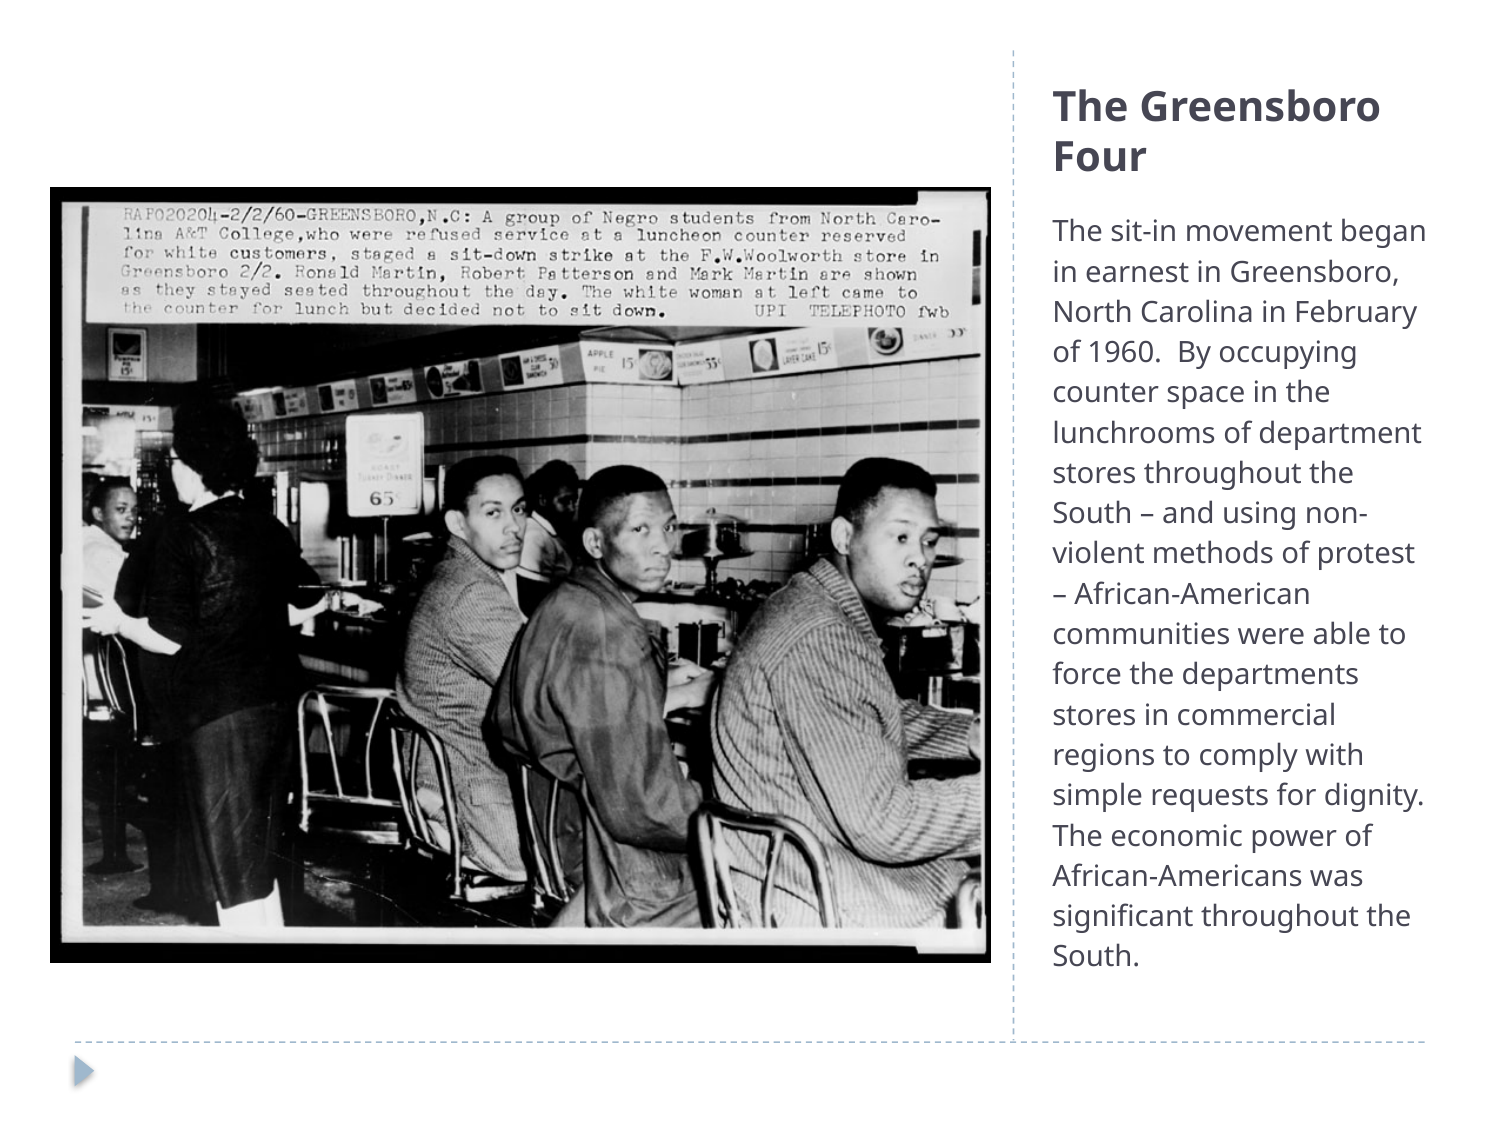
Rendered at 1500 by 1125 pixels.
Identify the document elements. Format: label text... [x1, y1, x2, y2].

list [49, 187, 992, 963]
title The Greensboro Four [1037, 50, 1450, 188]
list The sit-in movement began in earnest in Greensboro, North Carolina in February of 1960. By occupying counter space in the lunchrooms of department stores throughout the South – and using non-violent methods of protest – African-American communities were able to force the departments stores in commercial regions to comply with simple requests for dignity. The economic power of African-Americans was significant throughout the South. [1037, 200, 1450, 995]
